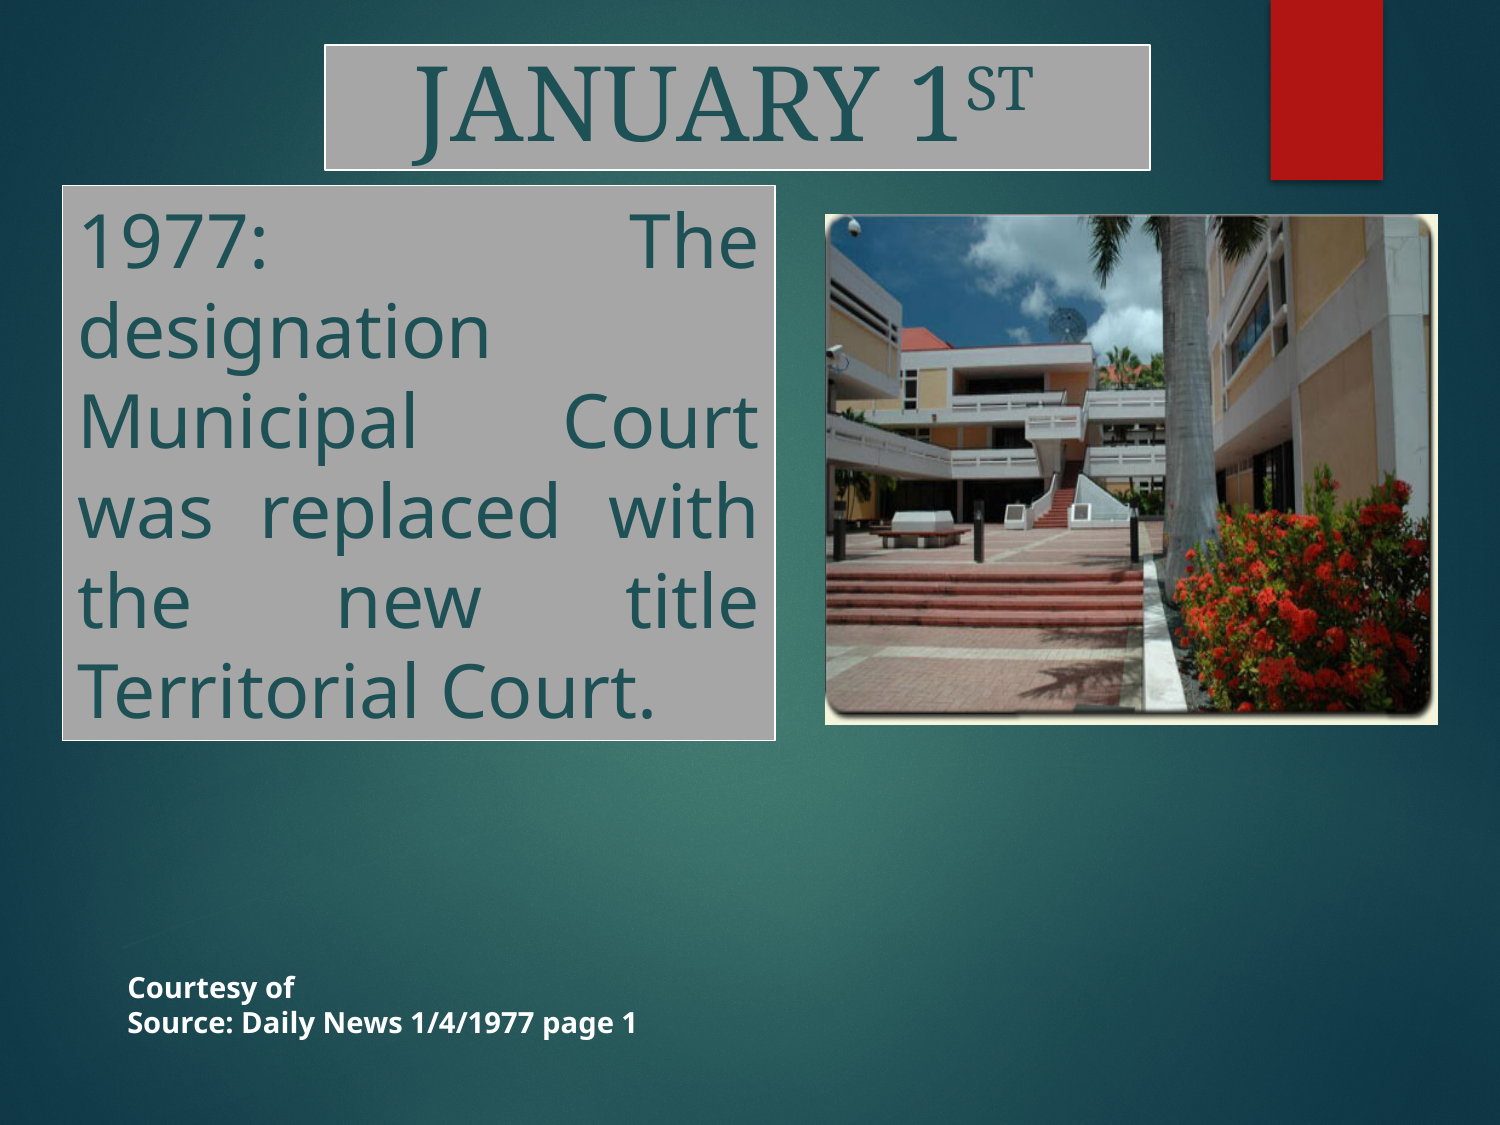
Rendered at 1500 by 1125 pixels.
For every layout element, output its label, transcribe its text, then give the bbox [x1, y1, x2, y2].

text_box Courtesy of Source: Daily News 1/4/1977 page 1 [112, 962, 1438, 1048]
picture [824, 214, 1438, 726]
text_box 1977: The designation Municipal Court was replaced with the new title Territorial Court. [62, 185, 776, 741]
title JANUARY 1ST [324, 44, 1151, 171]
